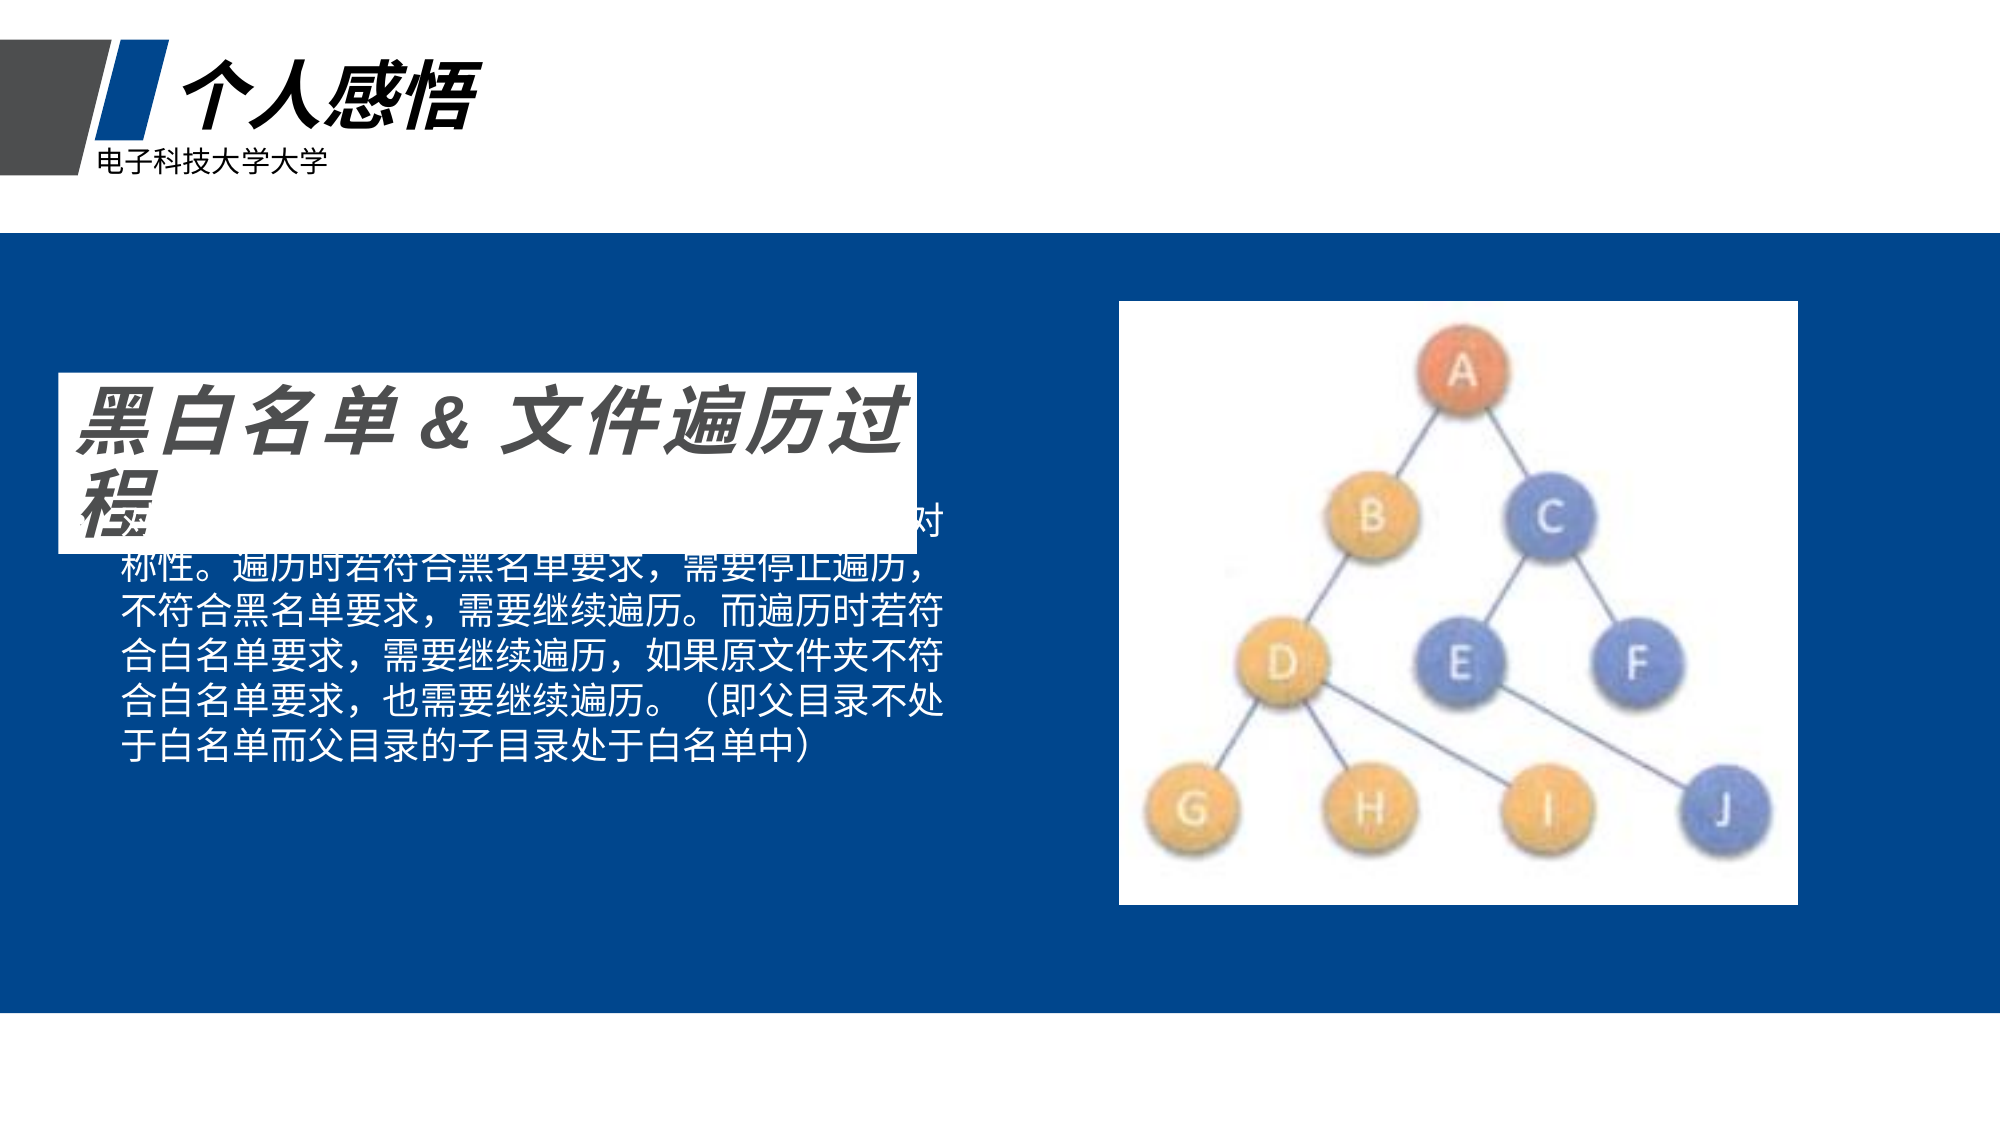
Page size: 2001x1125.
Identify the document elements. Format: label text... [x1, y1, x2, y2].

text_box 个人感悟 [156, 41, 487, 147]
text_box 黑白名单&文件遍历过程 [58, 372, 917, 489]
text_box 电子科技大学大学 [80, 135, 344, 186]
text_box [0, 39, 112, 176]
text_box 对于路径筛选而言，实现时需要注意其逻辑的非对称性。遍历时若符合黑名单要求，需要停止遍历，不符合黑名单要求，需要继续遍历。而遍历时若符合白名单要求，需要继续遍历，如果原文件夹不符合白名单要求，也需要继续遍历。（即父目录不处于白名单而父目录的子目录处于白名单中） [58, 489, 984, 775]
text_box [0, 232, 2000, 1014]
picture [1119, 301, 1798, 906]
text_box [96, 39, 170, 135]
